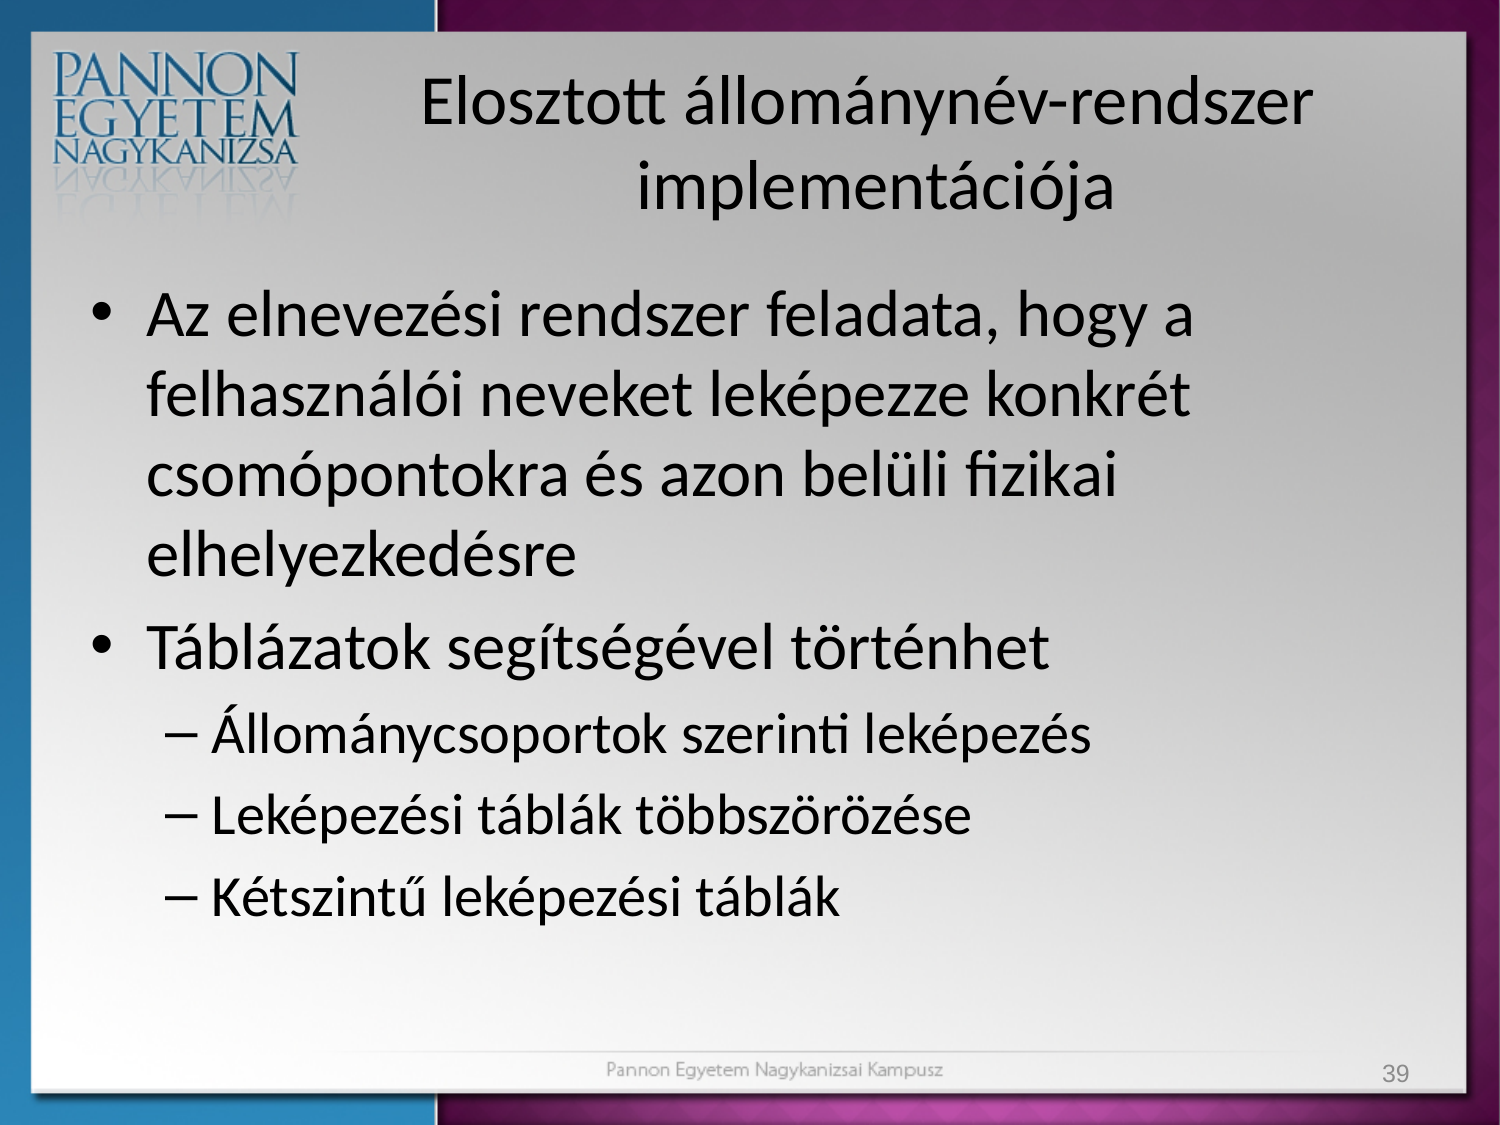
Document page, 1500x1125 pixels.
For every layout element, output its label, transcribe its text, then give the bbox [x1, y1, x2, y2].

title Elosztott állománynév-rendszer implementációja [328, 45, 1425, 233]
list Az elnevezési rendszer feladata, hogy a felhasználói neveket leképezze konkrét csomópontokra és azon belüli fizikai elhelyezkedésre Táblázatok segítségével történhet Állománycsoportok szerinti leképezés Leképezési táblák többszörözése Kétszintű leképezési táblák [75, 262, 1425, 1038]
picture [0, 0, 1500, 1125]
slide_number 39 [1074, 1042, 1425, 1103]
